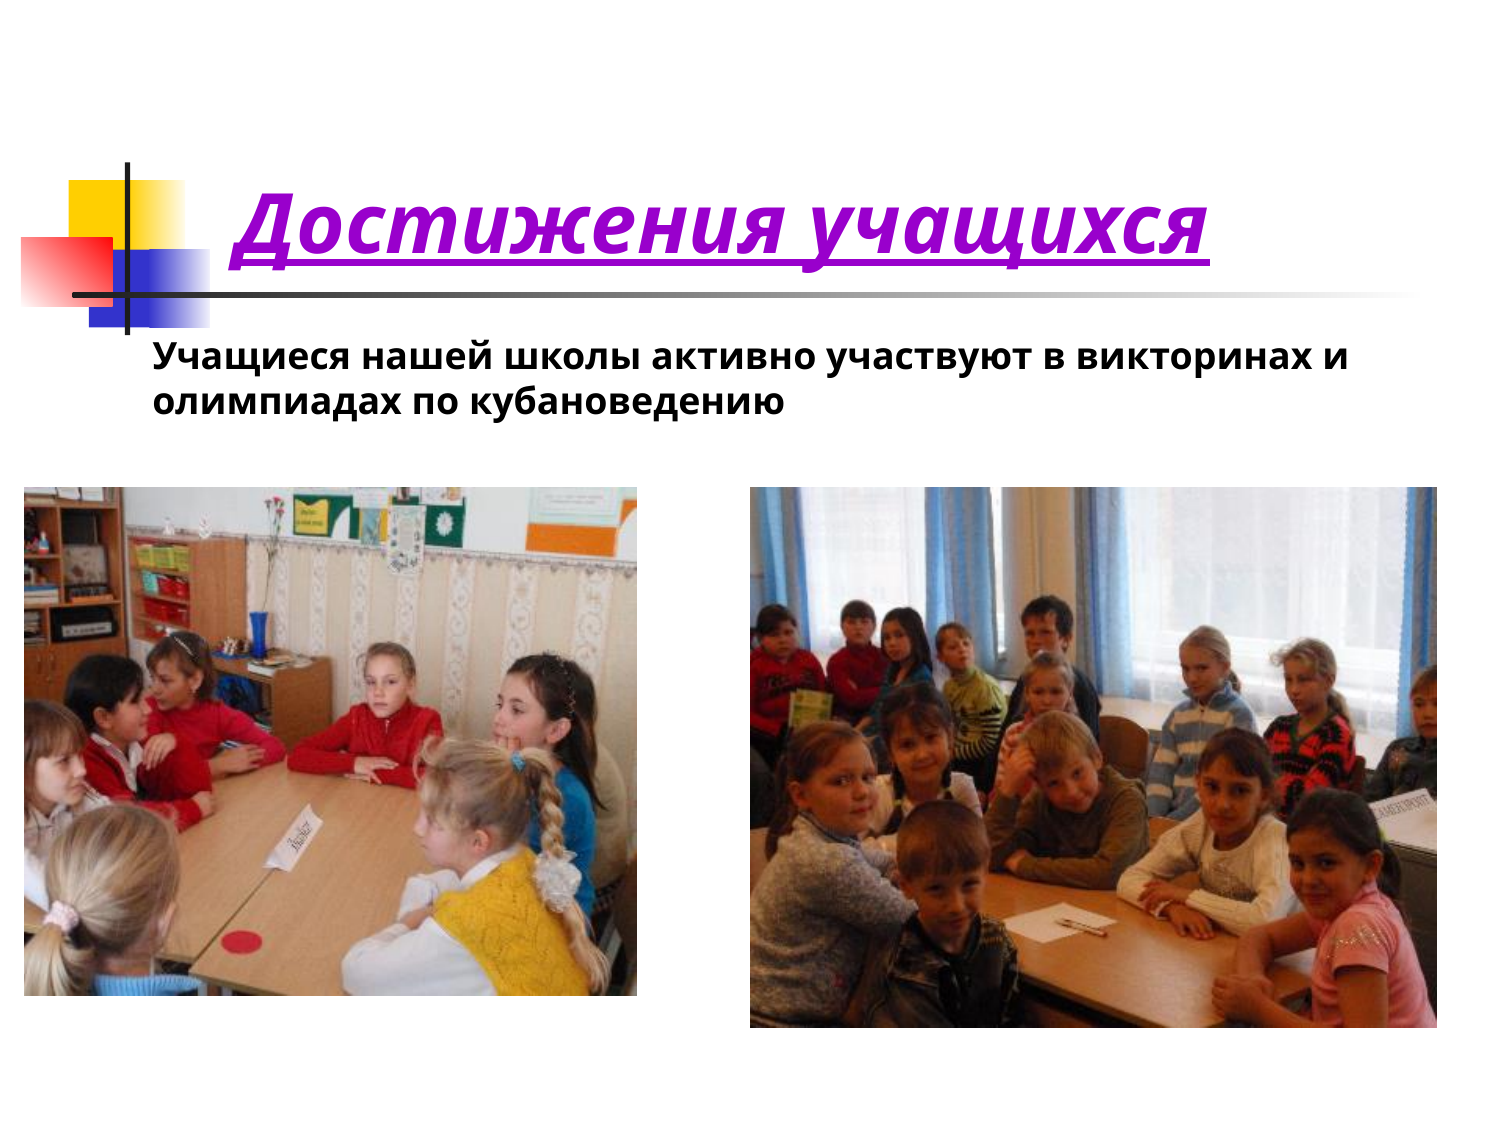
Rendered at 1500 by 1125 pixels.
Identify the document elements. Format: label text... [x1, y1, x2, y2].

title Достижения учащихся [221, 37, 1500, 278]
picture [24, 487, 637, 996]
picture [749, 487, 1437, 1028]
text_box Учащиеся нашей школы активно участвуют в викторинах и олимпиадах по кубановедению [137, 324, 1463, 430]
